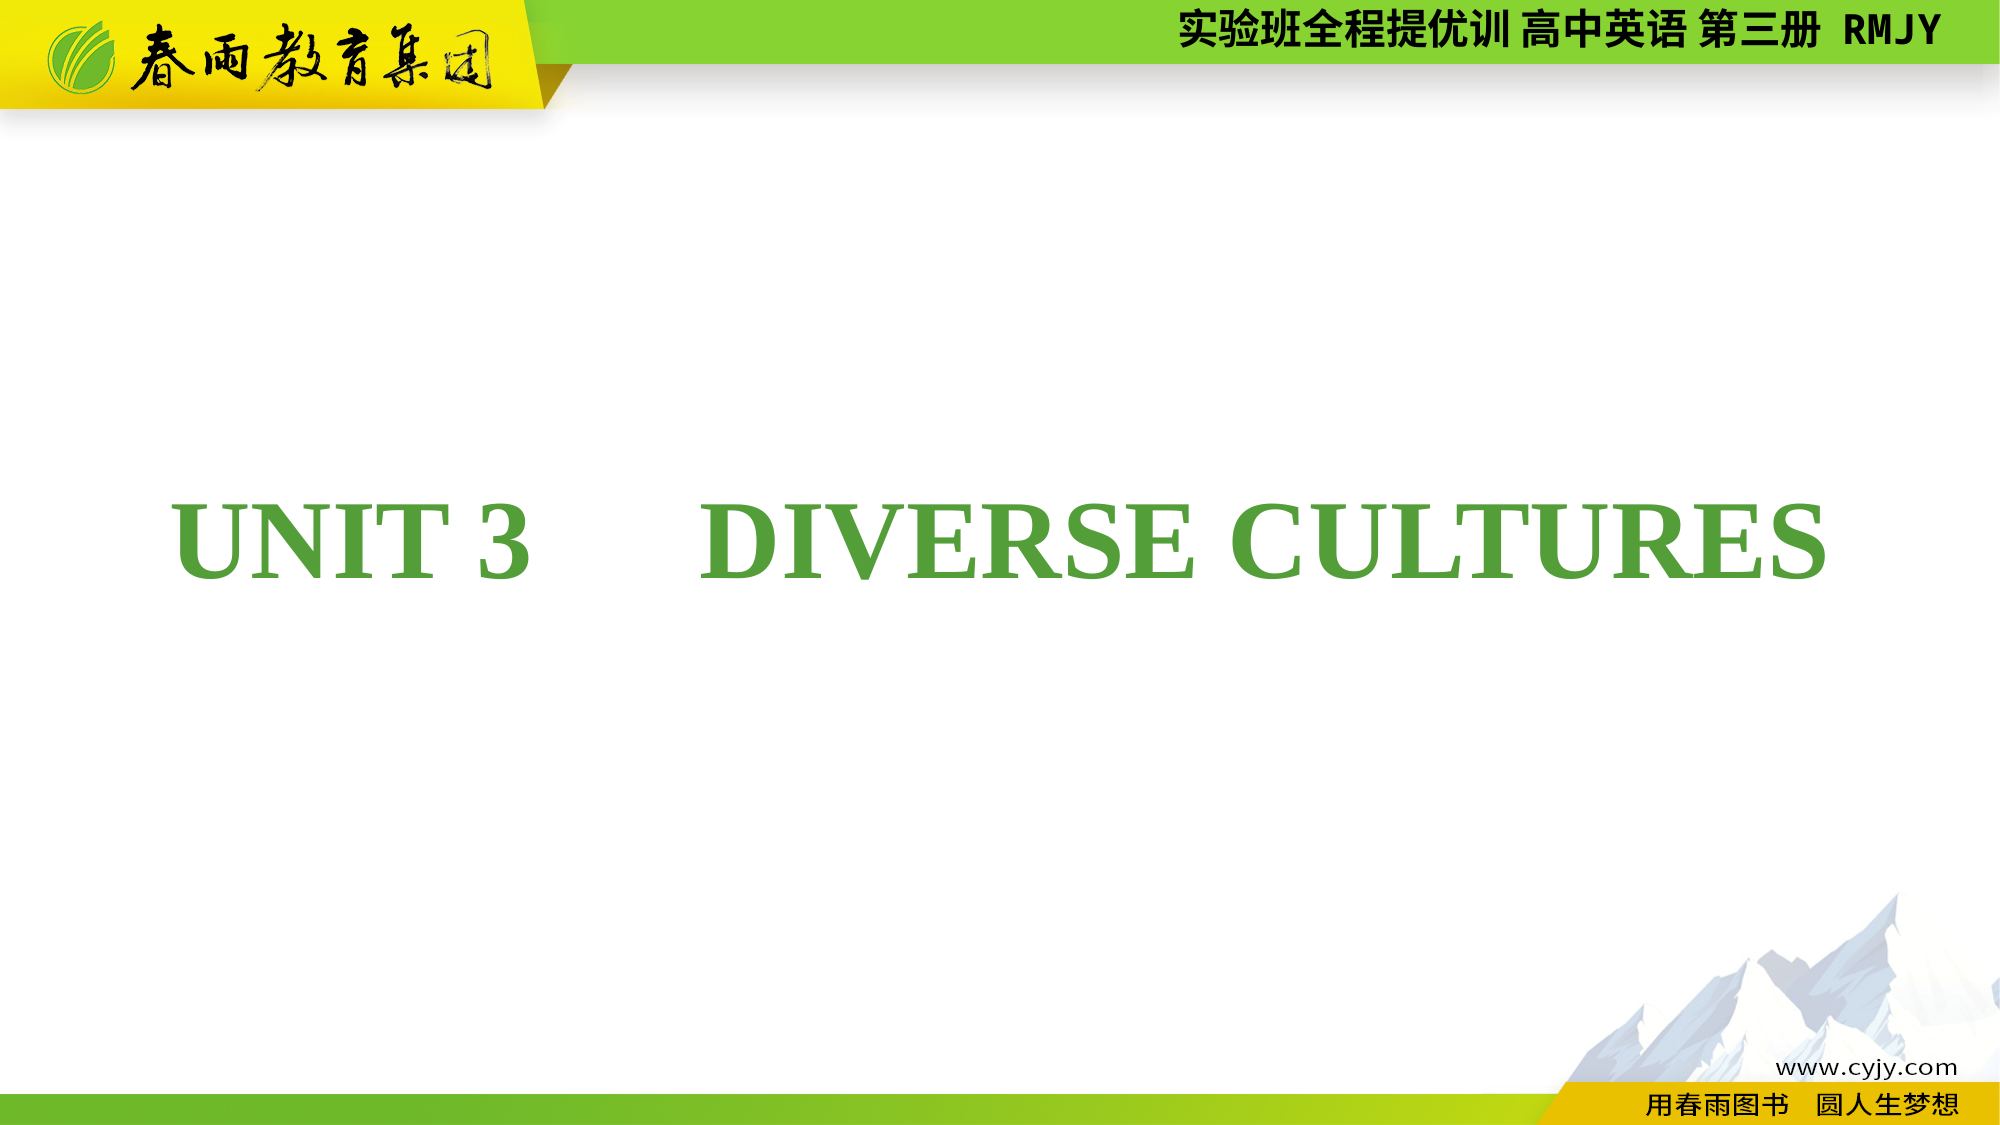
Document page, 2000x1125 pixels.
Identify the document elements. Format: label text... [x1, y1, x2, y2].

text_box UNIT 3 DIVERSE CULTURES [54, 390, 1946, 608]
picture [0, 0, 2000, 1125]
